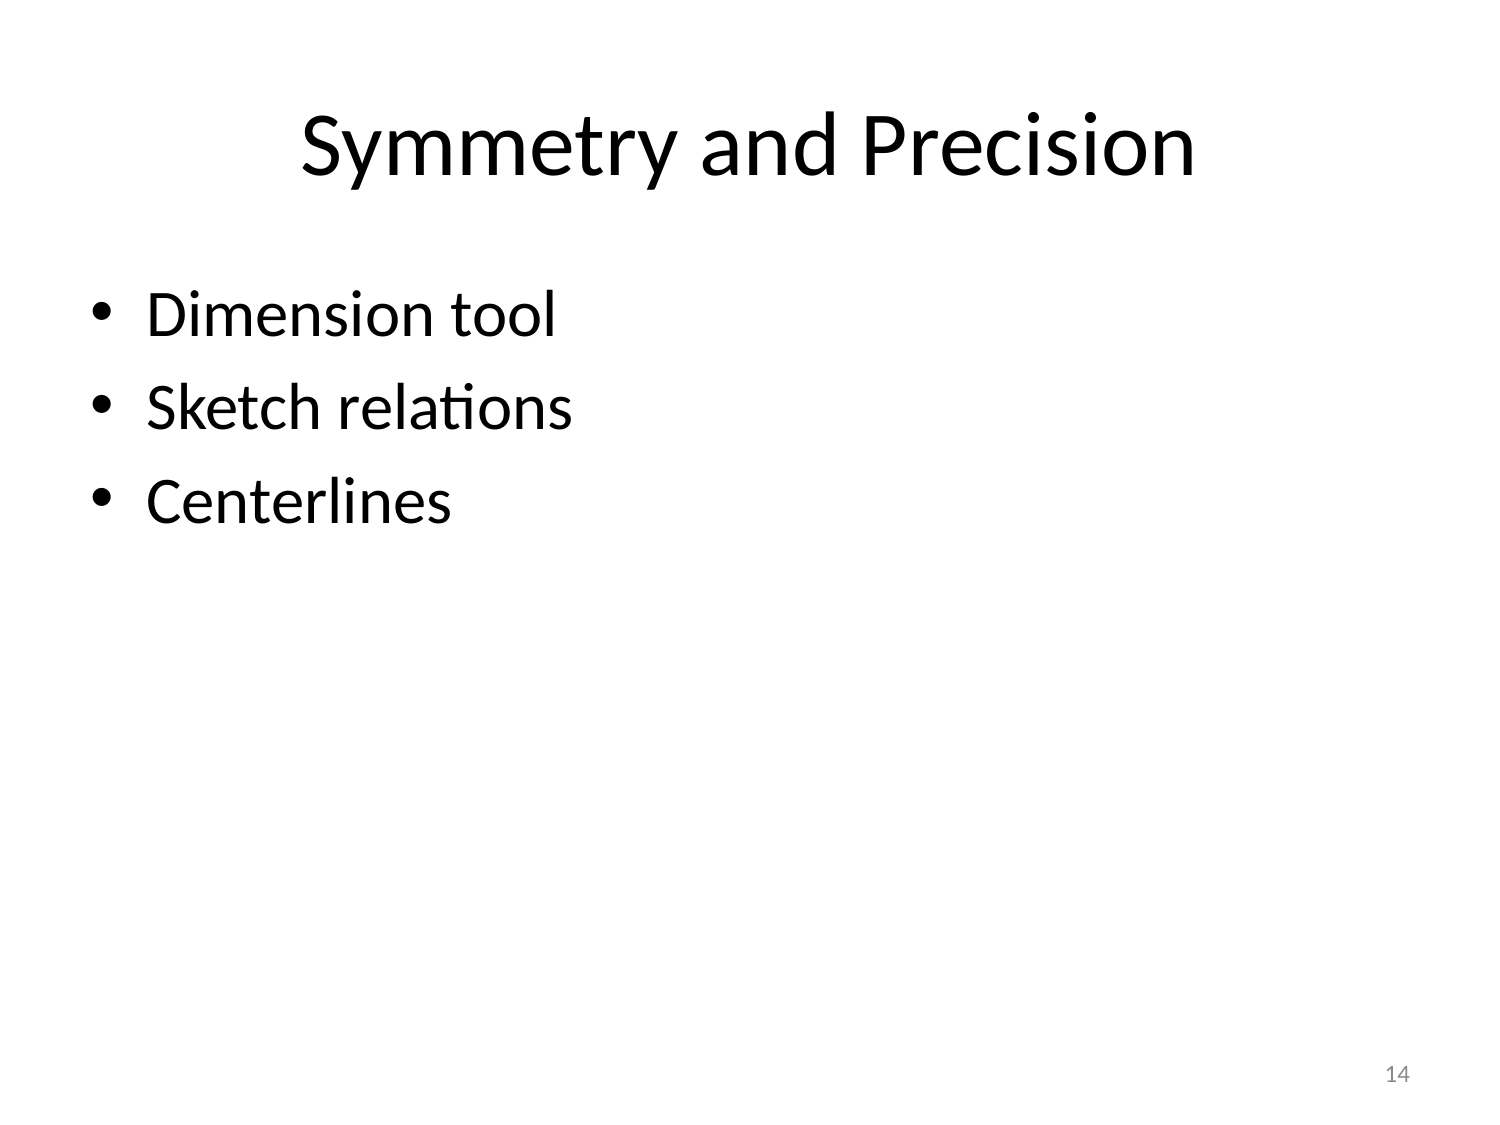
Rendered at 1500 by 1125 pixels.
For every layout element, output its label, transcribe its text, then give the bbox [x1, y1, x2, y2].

title Symmetry and Precision [75, 45, 1425, 233]
list Dimension tool Sketch relations Centerlines [75, 262, 1425, 1005]
slide_number 14 [1074, 1042, 1425, 1103]
